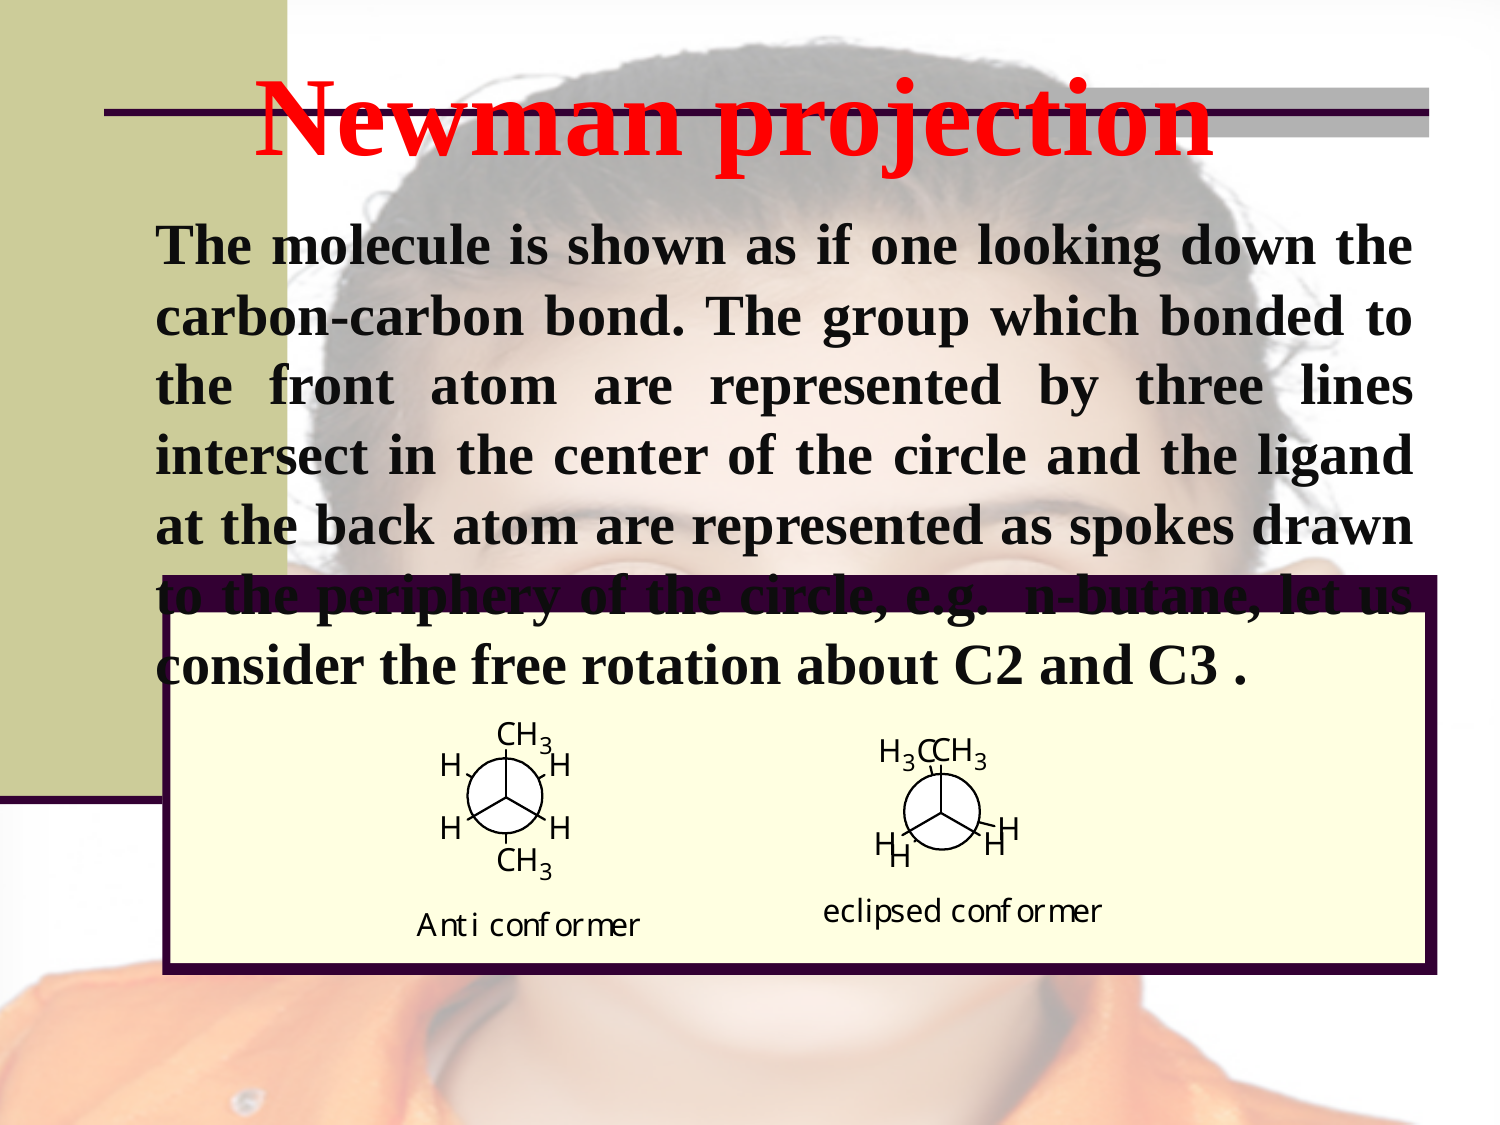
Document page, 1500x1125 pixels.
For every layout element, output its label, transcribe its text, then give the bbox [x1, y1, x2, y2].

text_box Newman projection [117, 35, 1383, 185]
text_box The molecule is shown as if one looking down the carbon-carbon bond. The group which bonded to the front atom are represented by three lines intersect in the center of the circle and the ligand at the back atom are represented as spokes drawn to the periphery of the circle, e.g. n-butane, let us consider the free rotation about C2 and C3 . [140, 199, 1430, 704]
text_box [409, 714, 1114, 950]
text_box [82, 539, 1425, 821]
